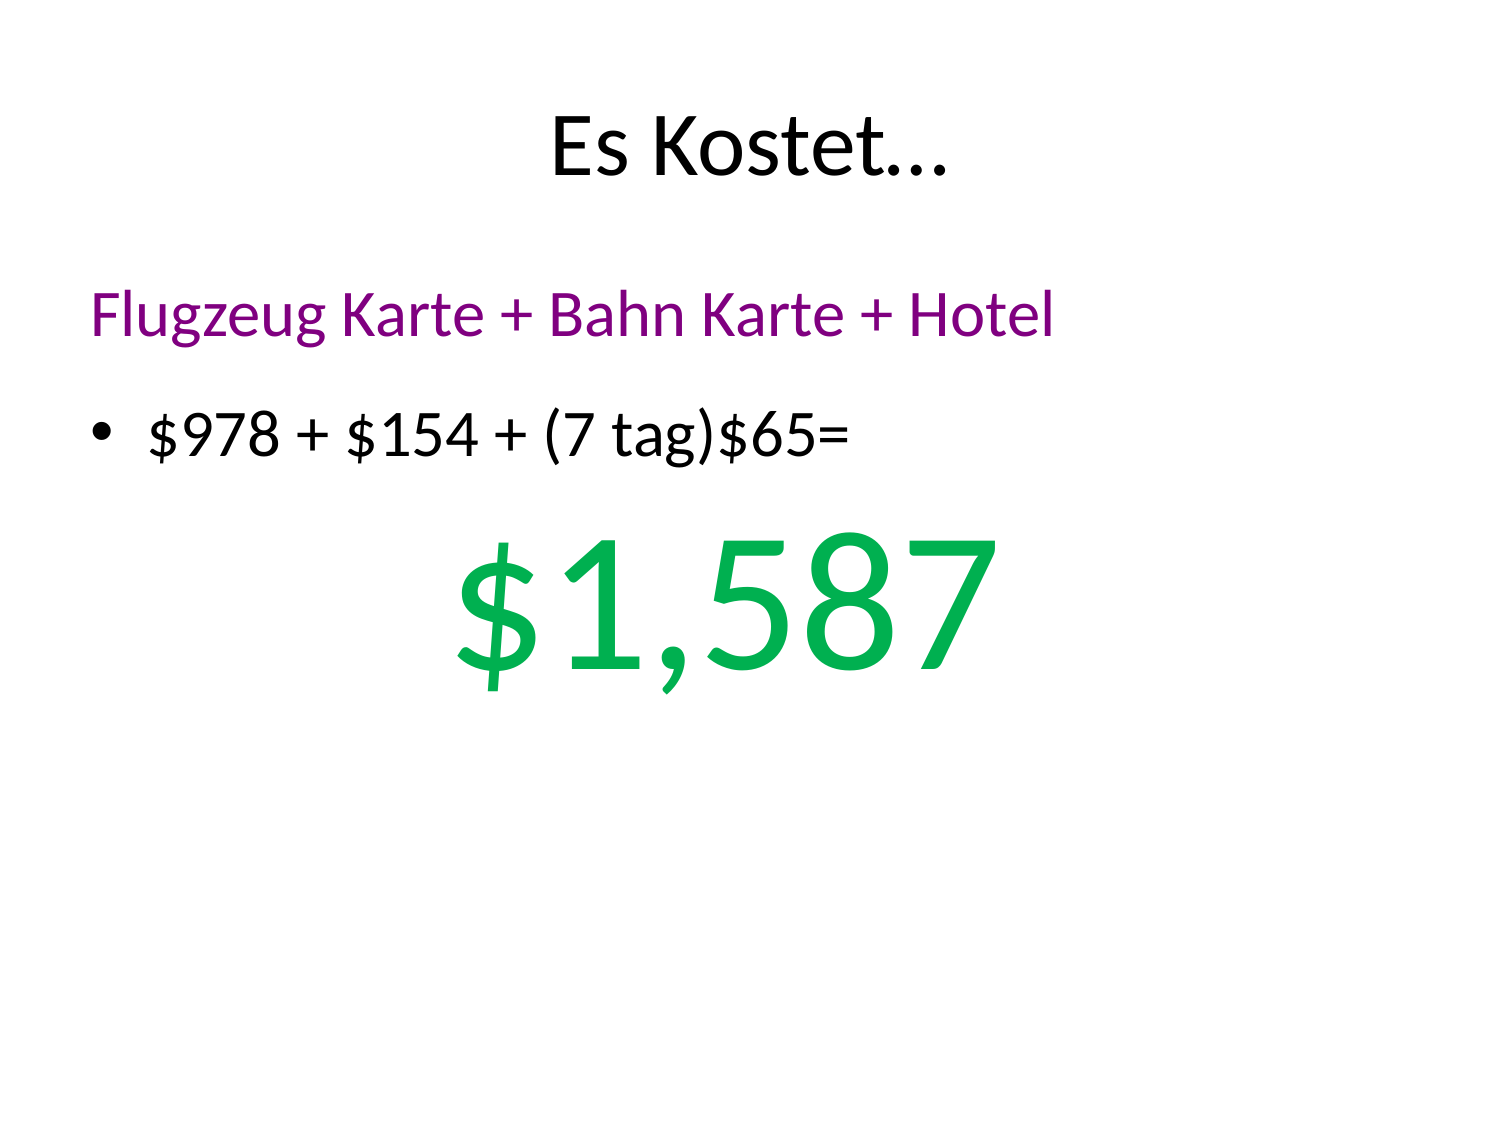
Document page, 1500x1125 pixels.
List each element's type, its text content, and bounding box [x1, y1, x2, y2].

title Es Kostet… [75, 45, 1425, 233]
list Flugzeug Karte + Bahn Karte + Hotel $978 + $154 + (7 tag)$65= $1,587 [75, 262, 1425, 1005]
